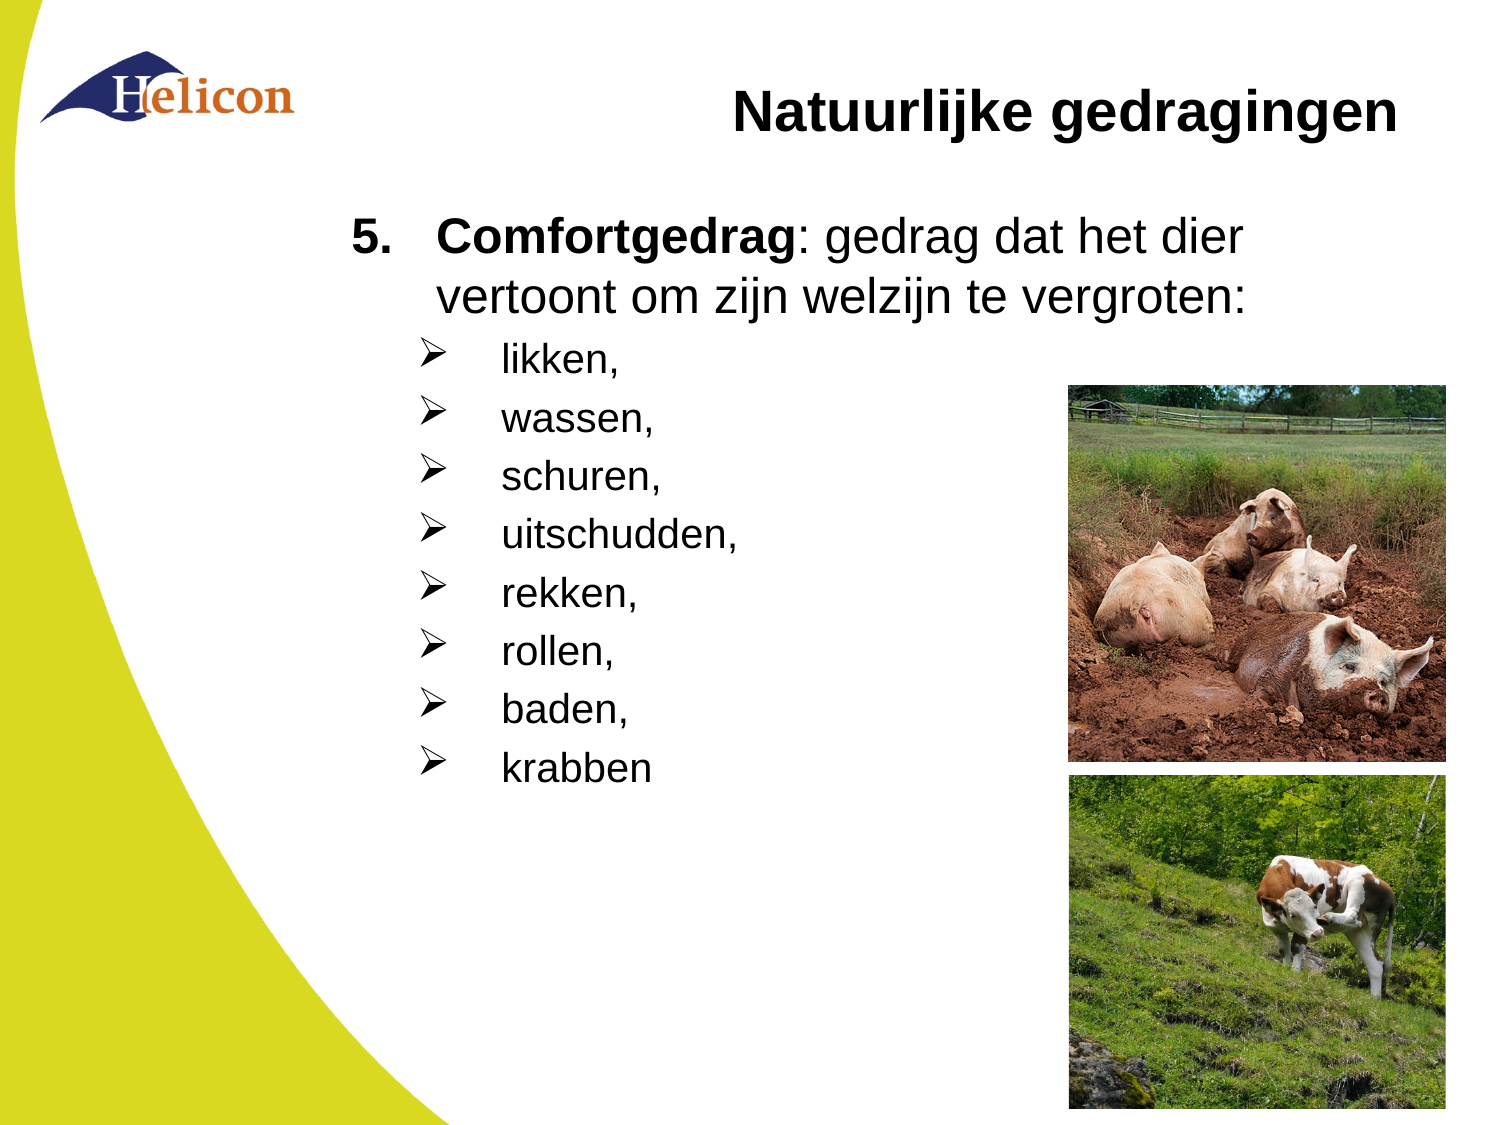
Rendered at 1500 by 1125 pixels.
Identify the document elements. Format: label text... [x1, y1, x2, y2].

title Natuurlijke gedragingen [324, 54, 1415, 161]
list Comfortgedrag: gedrag dat het dier vertoont om zijn welzijn te vergroten: likken, wassen, schuren, uitschudden, rekken, rollen, baden, krabben [336, 196, 1425, 1005]
picture [0, 0, 1500, 1125]
